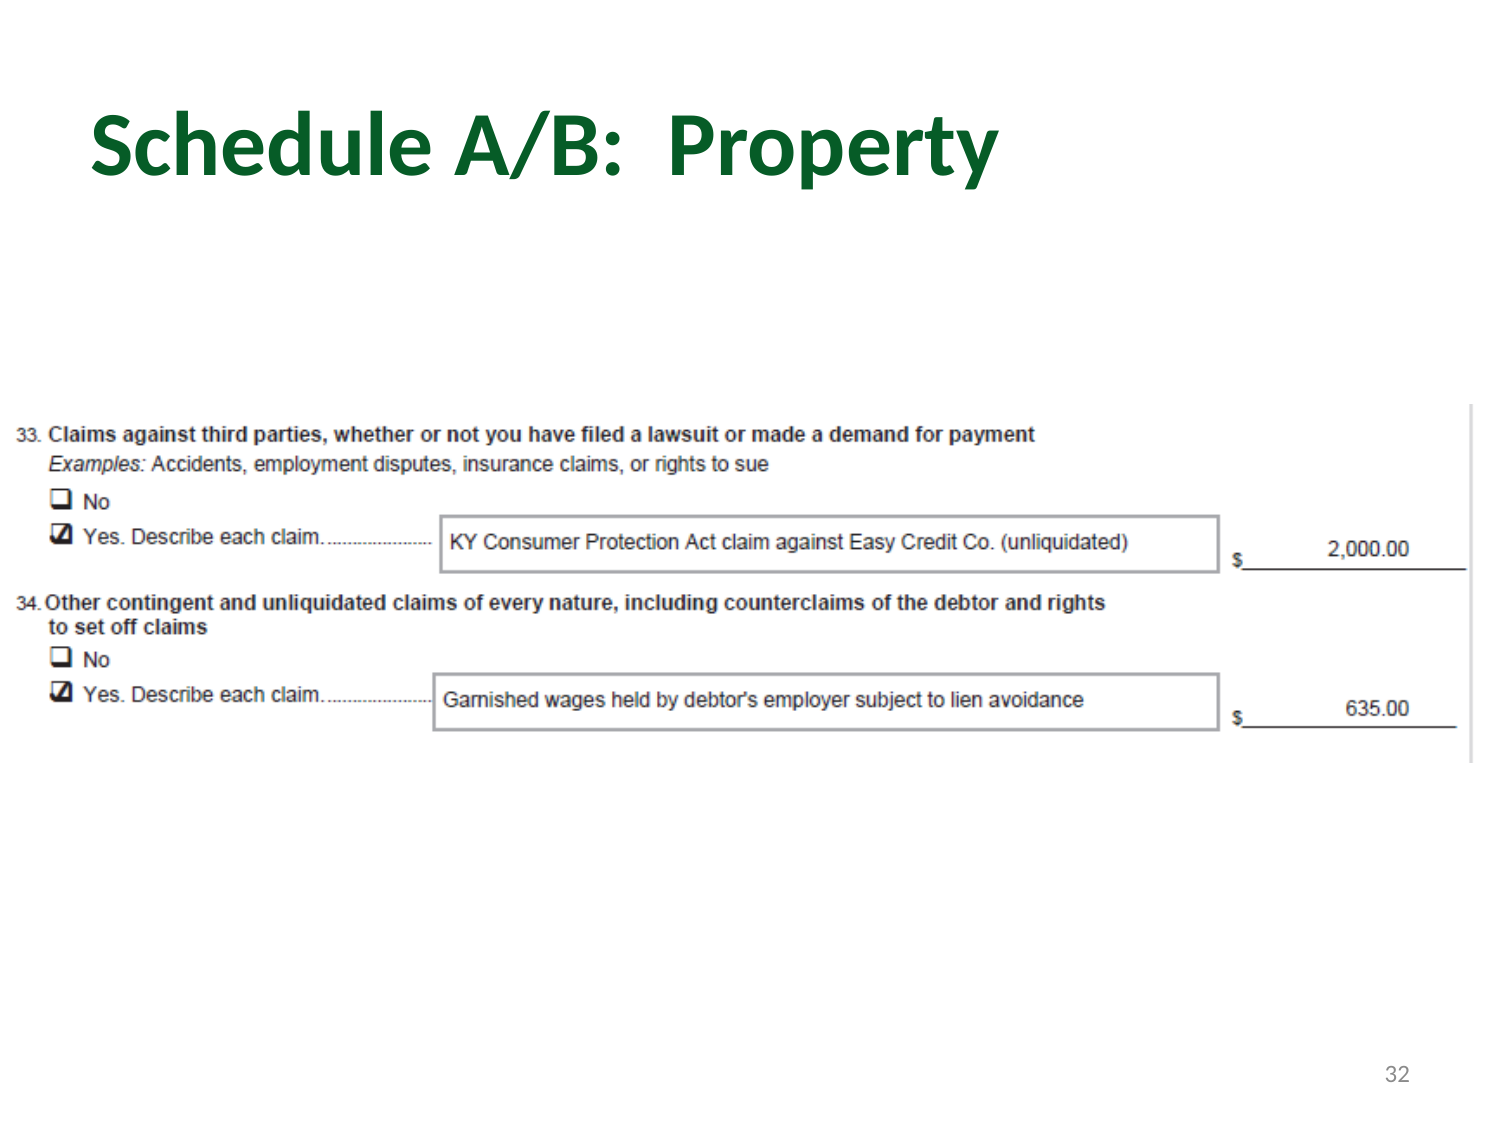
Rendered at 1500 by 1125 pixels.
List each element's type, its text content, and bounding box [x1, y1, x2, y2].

slide_number 32 [1074, 1042, 1425, 1103]
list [12, 404, 1487, 764]
title Schedule A/B: Property [75, 45, 1425, 233]
